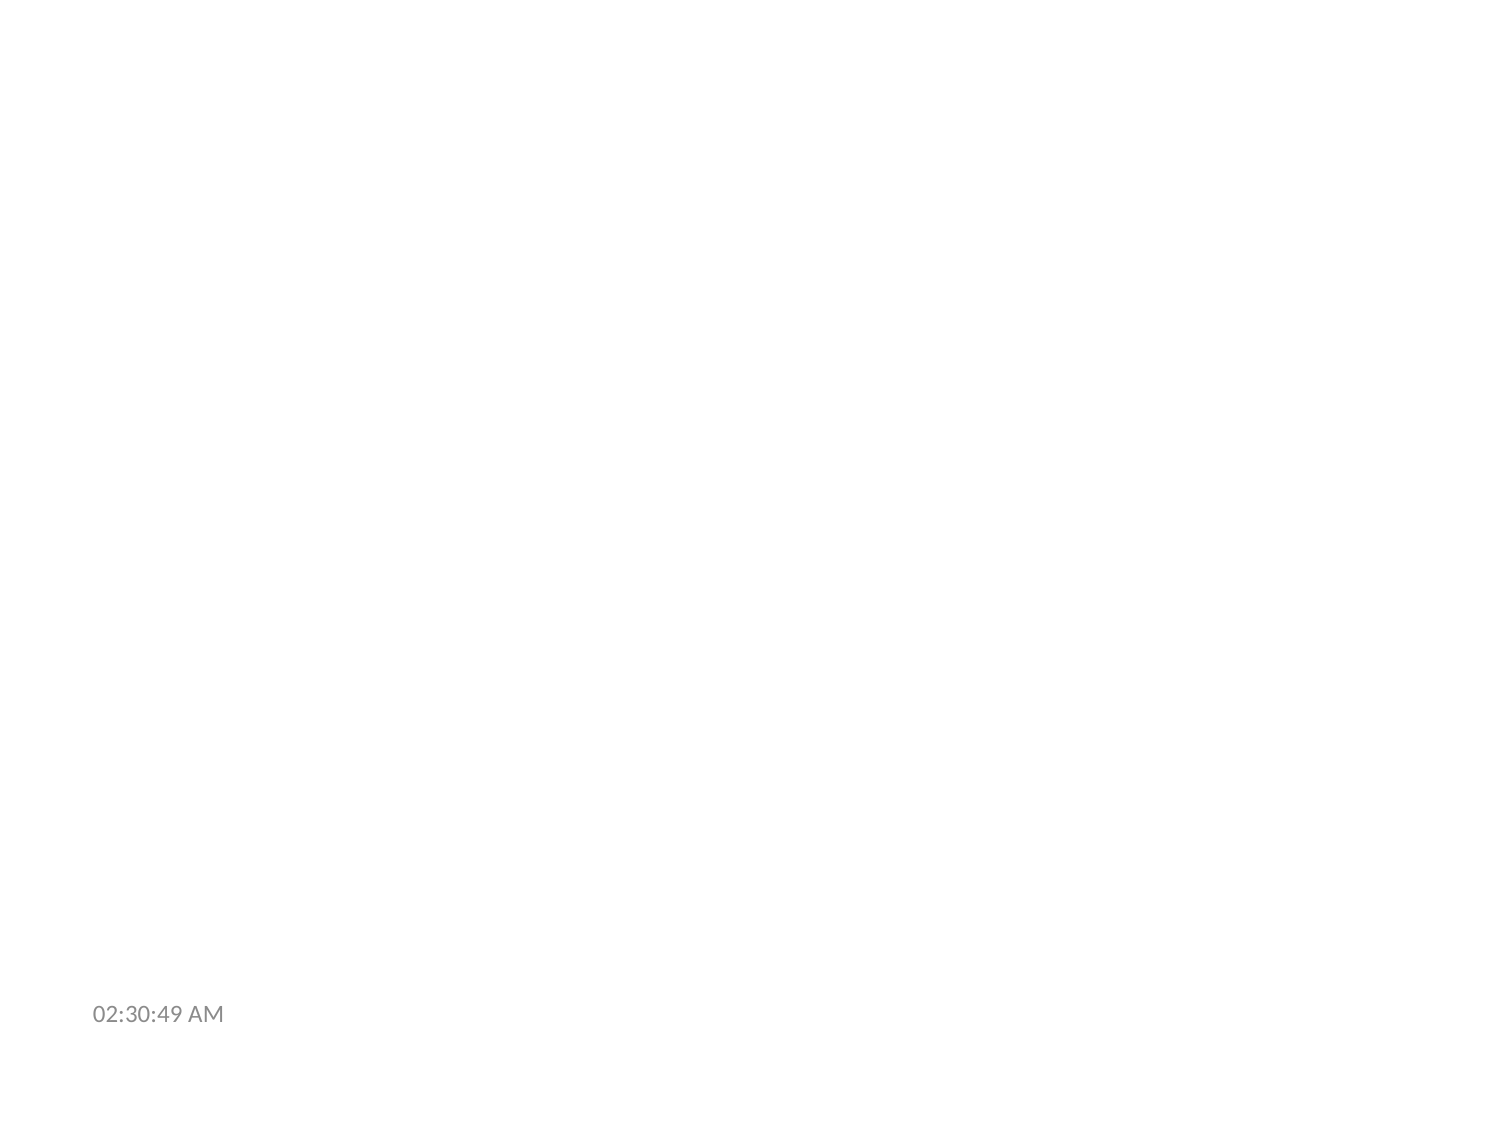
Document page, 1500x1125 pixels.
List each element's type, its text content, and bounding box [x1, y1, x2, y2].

text_box 3:35:09 PM [77, 982, 428, 1043]
